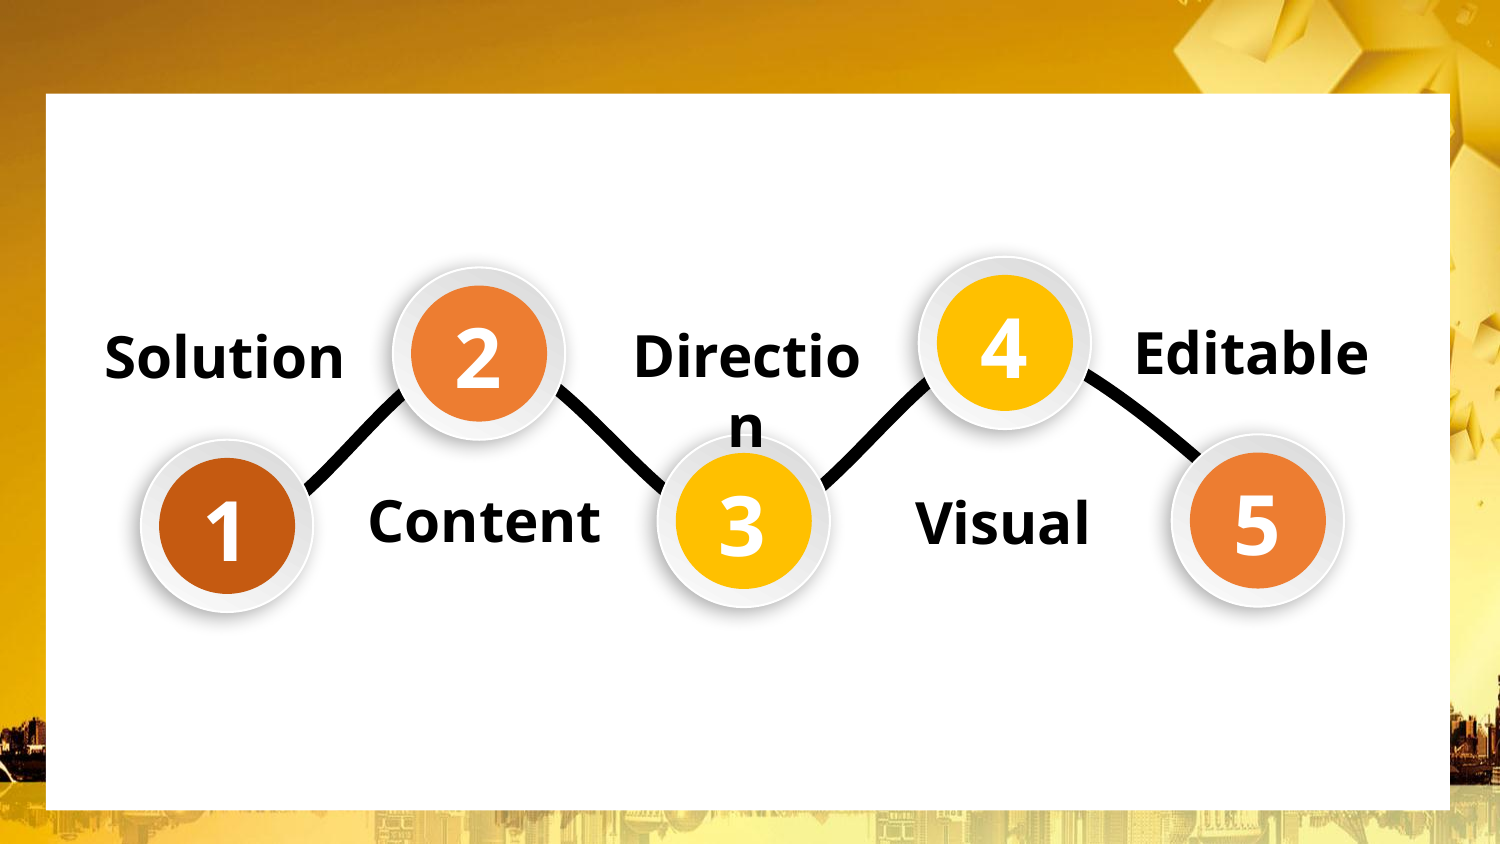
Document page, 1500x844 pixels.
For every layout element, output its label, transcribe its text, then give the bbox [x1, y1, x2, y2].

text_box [657, 434, 830, 608]
text_box Direction [600, 311, 894, 467]
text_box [140, 439, 314, 612]
text_box Editable [1104, 308, 1399, 394]
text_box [392, 267, 566, 440]
text_box [830, 379, 1171, 522]
text_box Solution [78, 312, 372, 398]
picture [0, 0, 1500, 844]
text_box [1171, 434, 1345, 607]
text_box Visual [856, 478, 1151, 564]
text_box Content [337, 476, 632, 562]
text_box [918, 256, 1092, 430]
text_box [314, 396, 652, 527]
